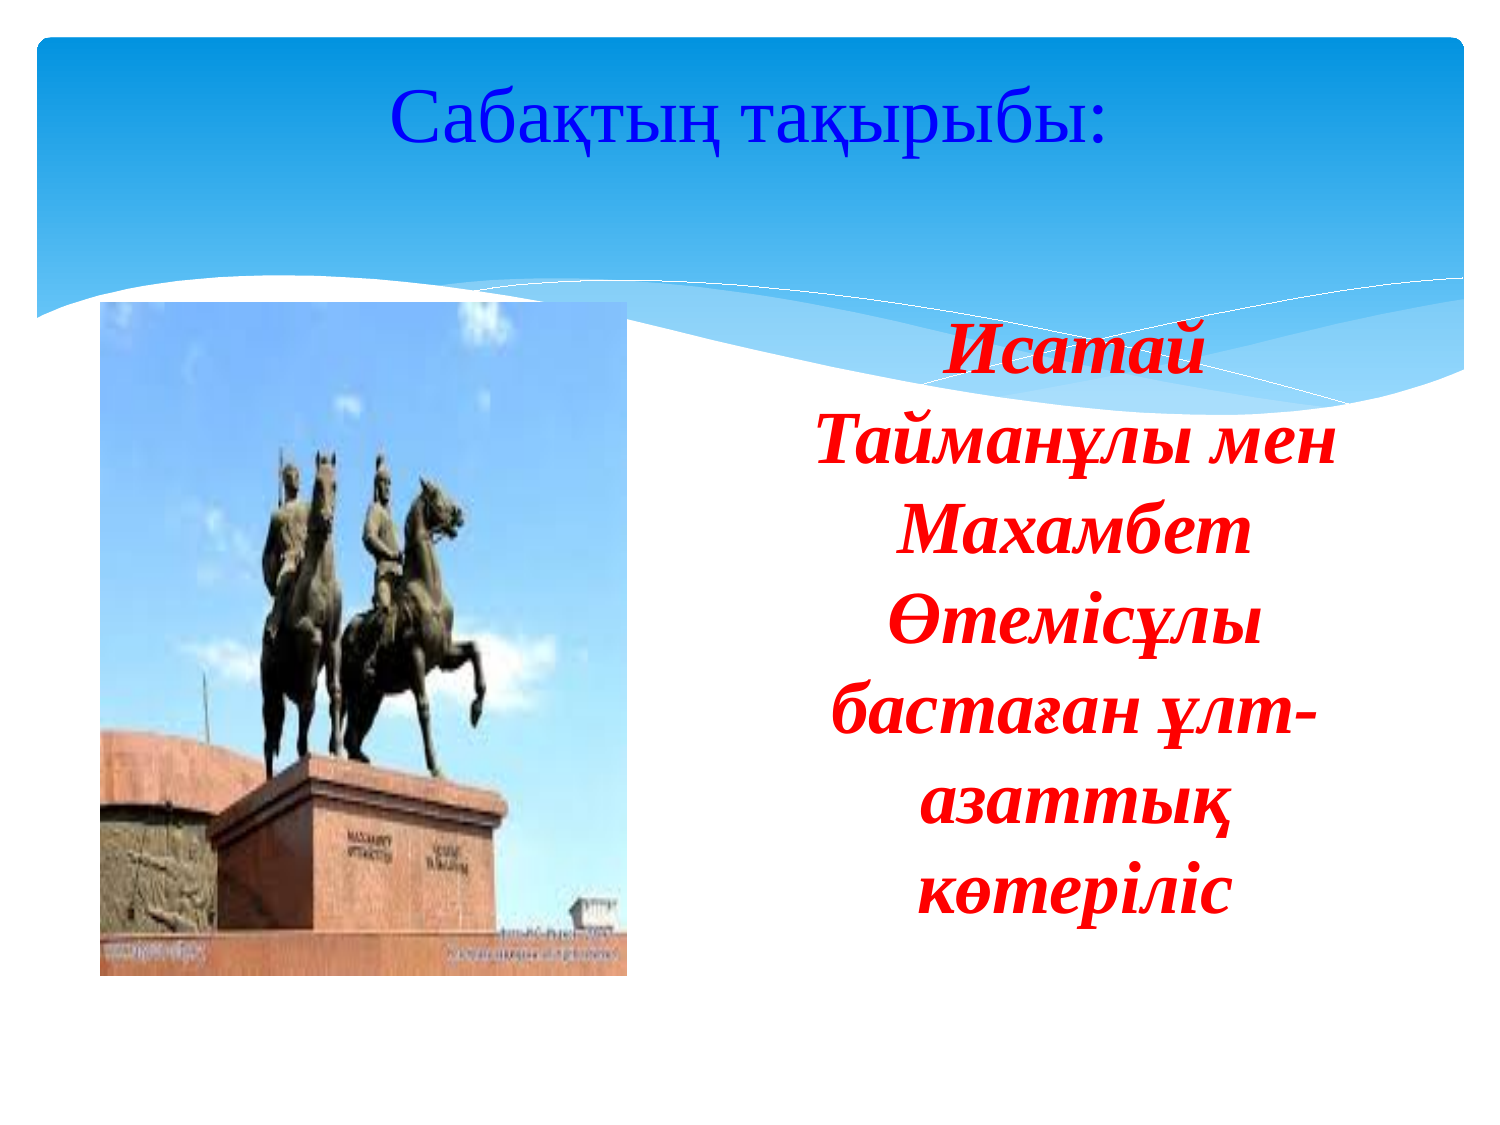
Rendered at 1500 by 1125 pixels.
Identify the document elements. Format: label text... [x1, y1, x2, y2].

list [100, 302, 628, 977]
list Исатай Тайманұлы мен Махамбет Өтемісұлы бастаған ұлт-азаттық көтеріліс [761, 290, 1389, 1005]
title Сабақтың тақырыбы: [75, 55, 1425, 261]
